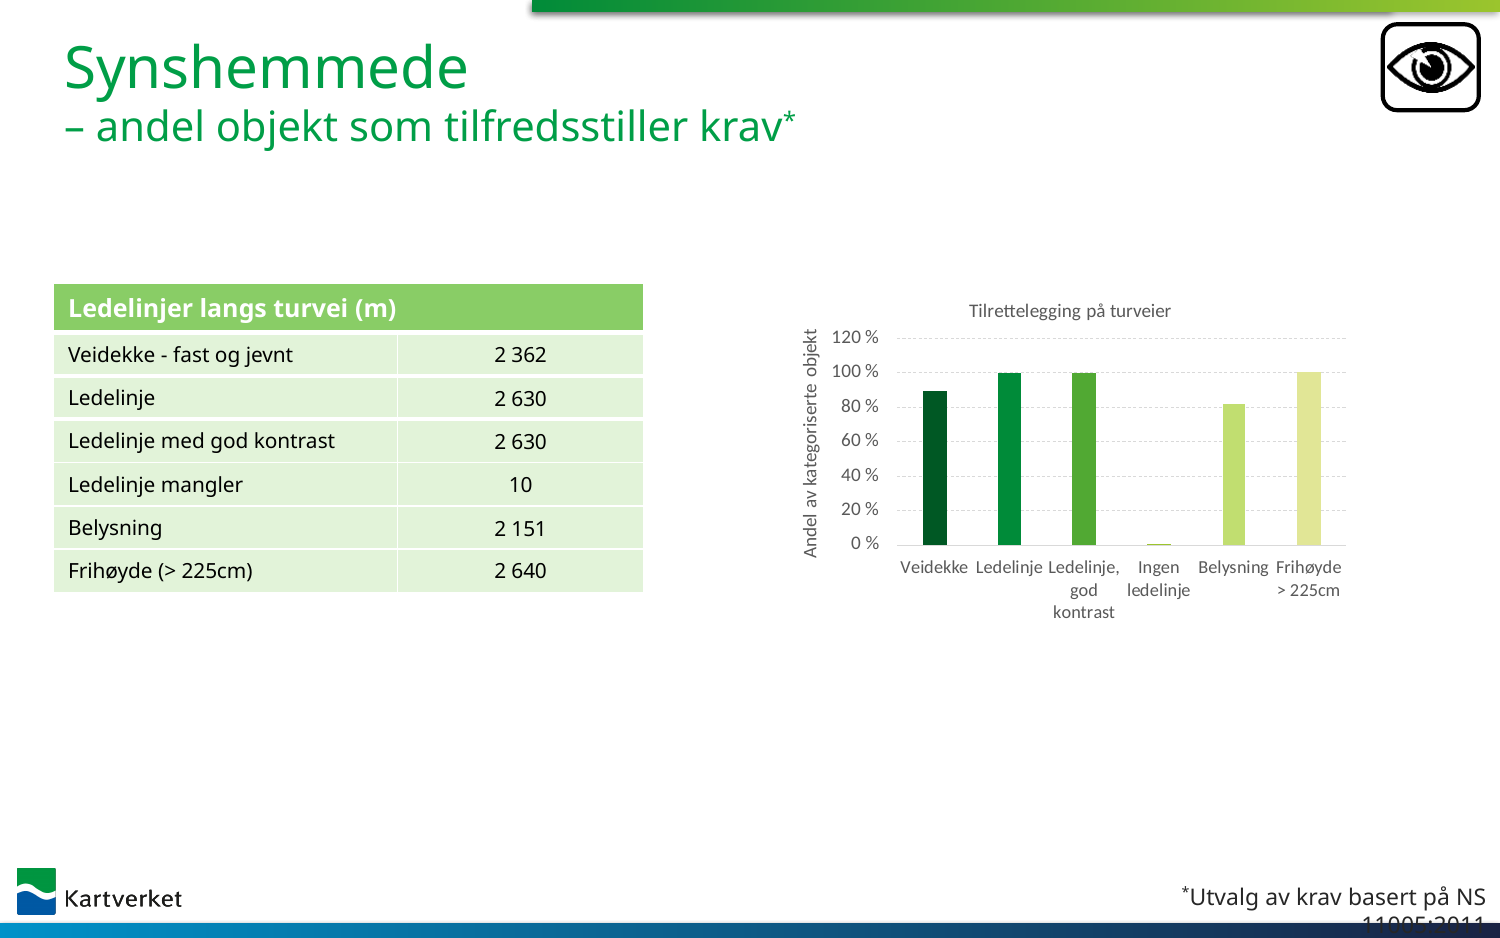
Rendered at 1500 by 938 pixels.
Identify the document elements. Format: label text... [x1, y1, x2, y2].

table_cell Ledelinje med god kontrast [54, 421, 397, 462]
table_cell 2 640 [398, 550, 643, 592]
picture [791, 291, 1349, 630]
table_cell 2 151 [398, 507, 643, 548]
text_box *Utvalg av krav basert på NS 11005:2011 [1068, 873, 1500, 938]
table_cell 2 362 [398, 335, 643, 374]
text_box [1382, 24, 1480, 111]
text_box Synshemmede – andel objekt som tilfredsstiller krav* [49, 24, 1431, 158]
table_header Ledelinjer langs turvei (m) [54, 284, 643, 330]
table_cell Belysning [54, 507, 397, 548]
table_cell Frihøyde (> 225cm) [54, 550, 397, 592]
table_cell 2 630 [398, 378, 643, 417]
table_cell Veidekke - fast og jevnt [54, 335, 397, 374]
table_cell 10 [398, 463, 643, 505]
table_cell 2 630 [398, 421, 643, 462]
table_cell Ledelinje [54, 378, 397, 417]
table_cell Ledelinje mangler [54, 463, 397, 505]
